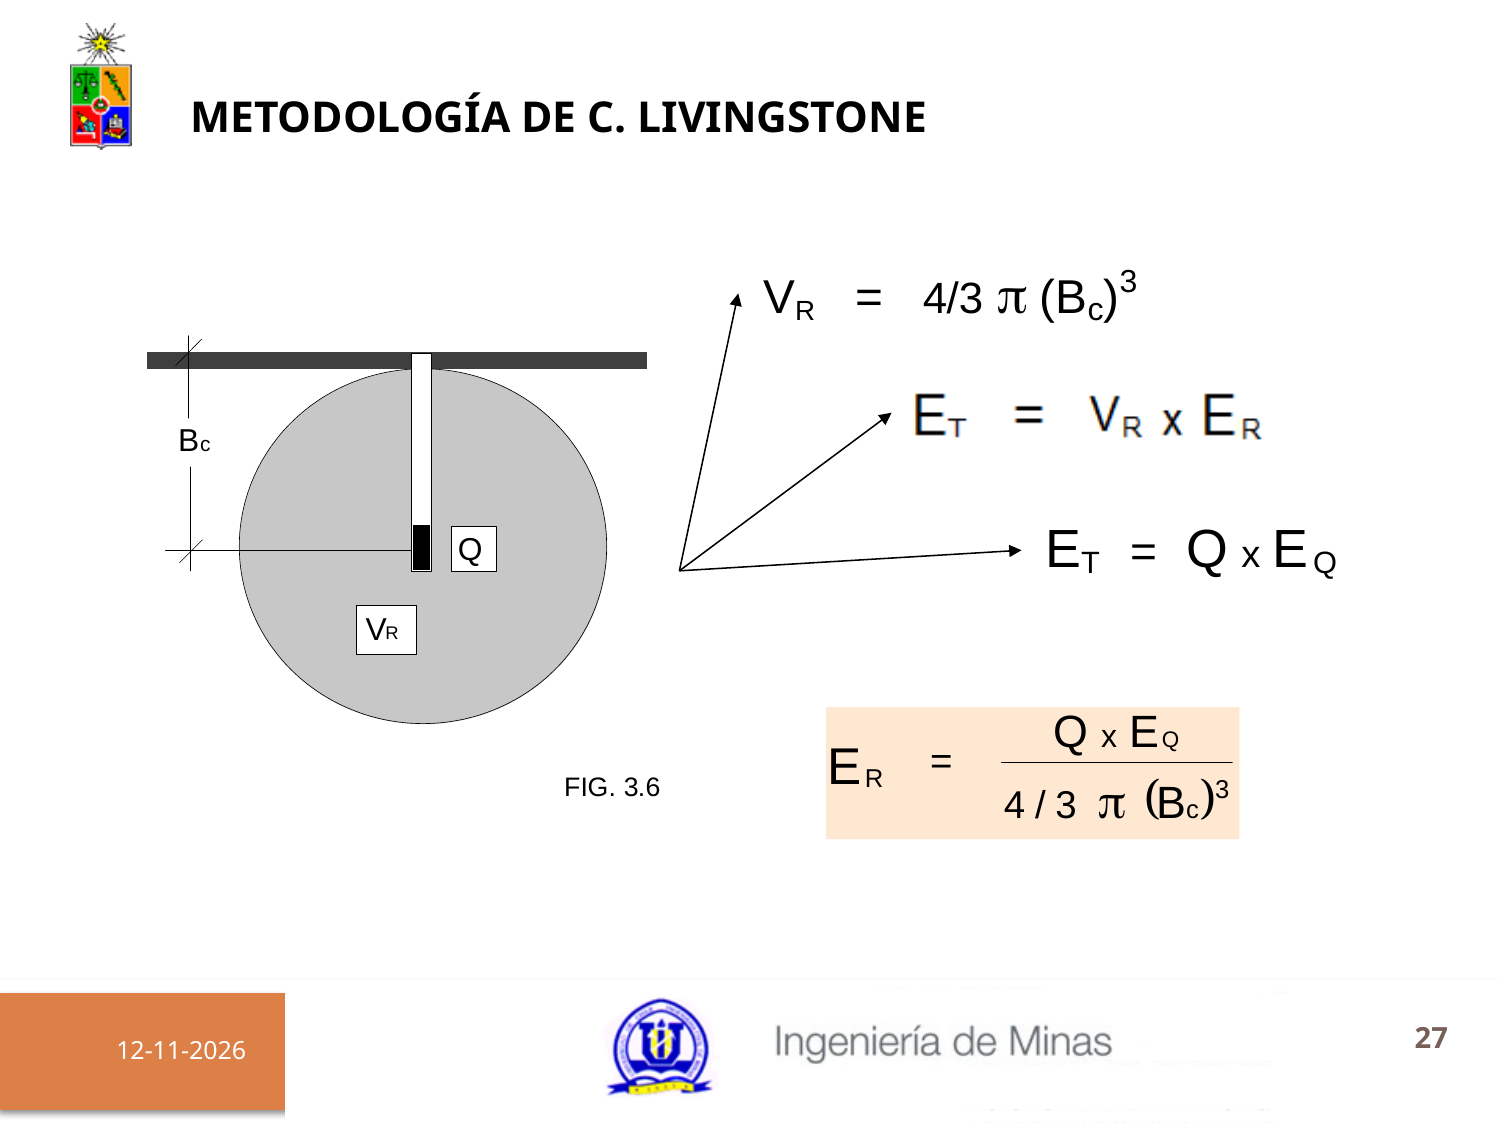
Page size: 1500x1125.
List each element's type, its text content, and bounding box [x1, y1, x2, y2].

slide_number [12, 995, 279, 1108]
picture [69, 23, 132, 151]
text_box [679, 549, 1022, 572]
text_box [825, 706, 1240, 840]
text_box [679, 412, 892, 549]
picture [737, 234, 1200, 353]
text_box Metodología de c. livingstone [175, 81, 1266, 148]
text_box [93, 257, 697, 837]
picture [285, 980, 1500, 1125]
picture [1021, 517, 1416, 583]
picture [901, 374, 1280, 452]
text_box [679, 293, 739, 412]
